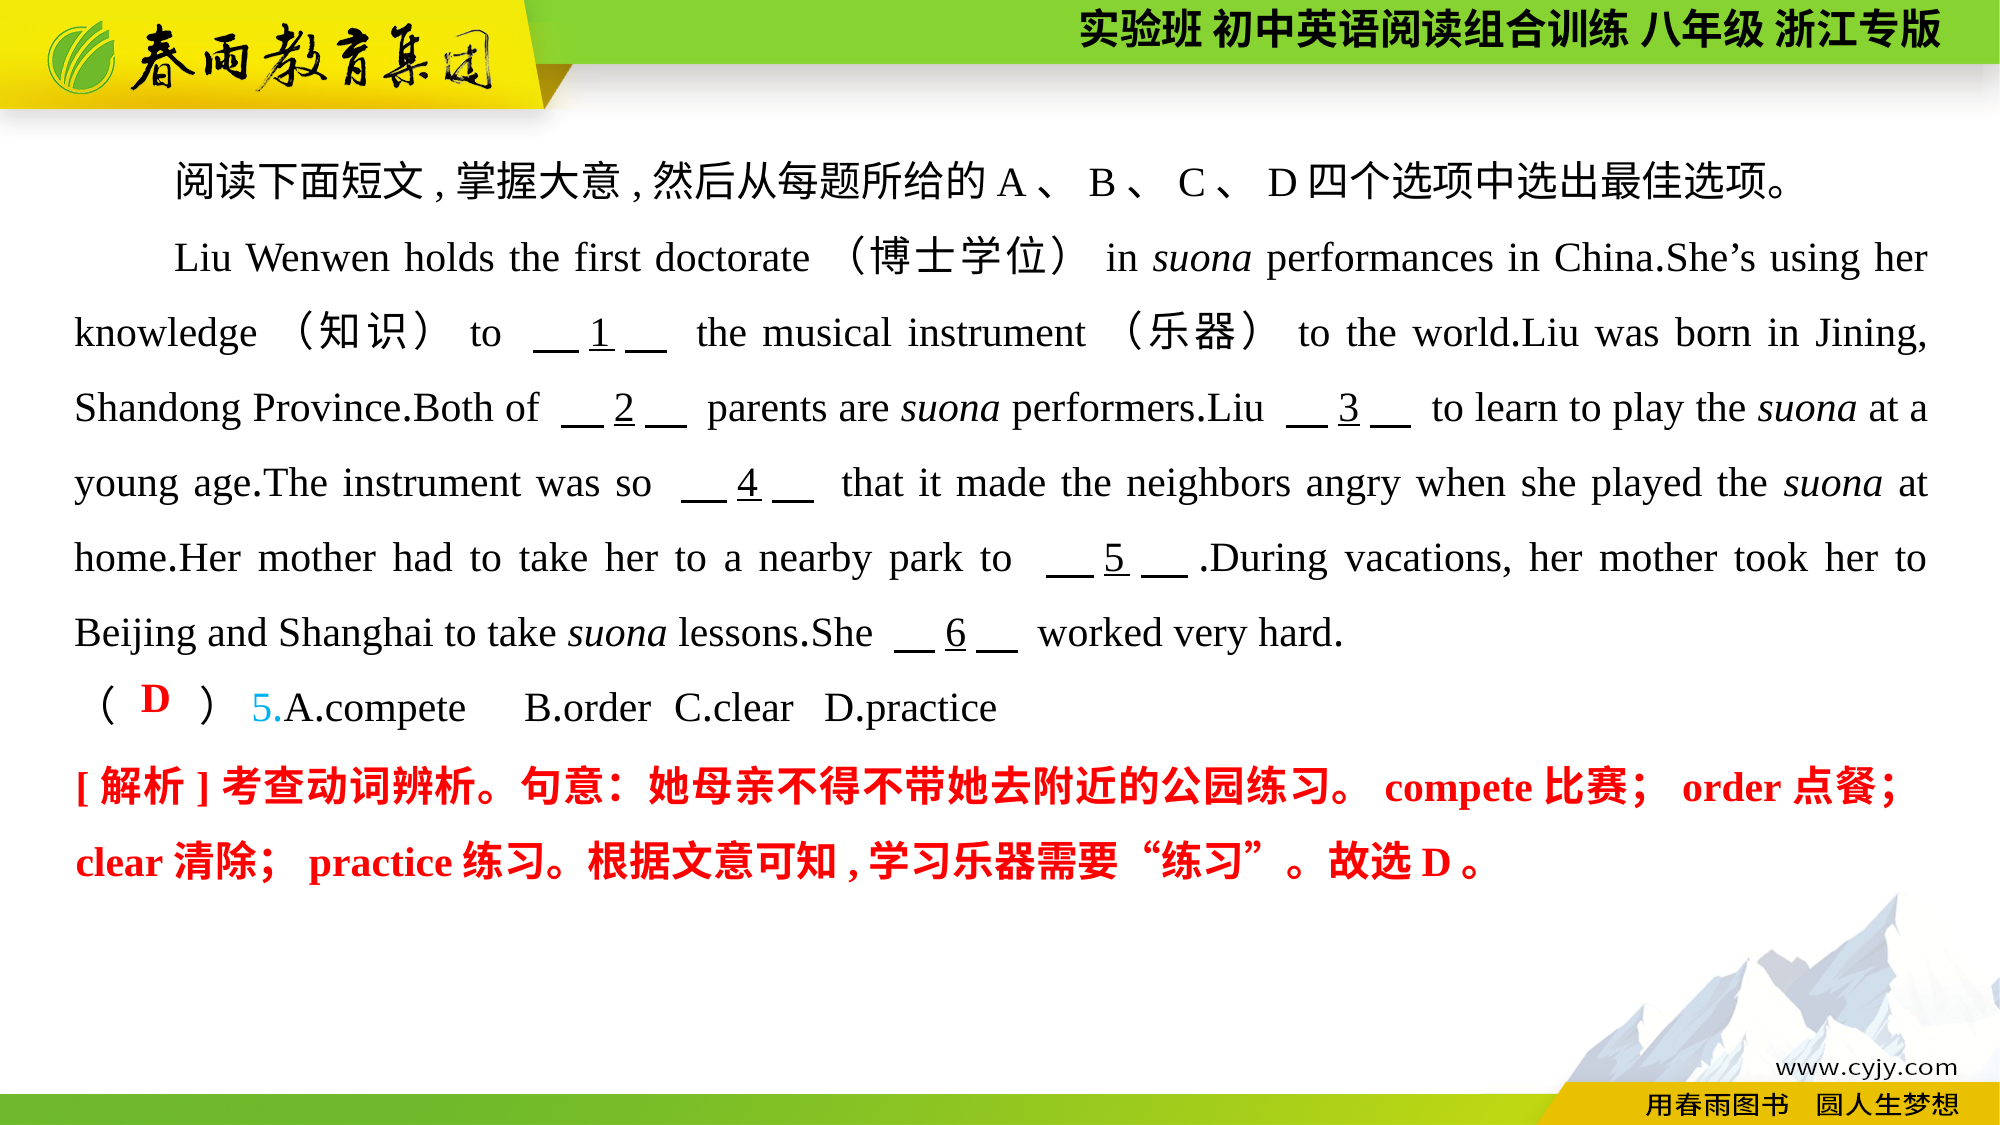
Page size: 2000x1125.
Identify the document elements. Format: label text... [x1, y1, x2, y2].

text_box [解析]考查动词辨析。句意：她母亲不得不带她去附近的公园练习。compete比赛；order点餐；clear清除；practice练习。根据文意可知,学习乐器需要“练习”。故选D。 [60, 727, 1945, 893]
picture [0, 0, 2000, 1125]
list 阅读下面短文,掌握大意,然后从每题所给的A、B、C、D四个选项中选出最佳选项。 Liu Wenwen holds the first doctorate（博士学位）in suona performances in China.She’s using her knowledge（知识）to 1 the musical instrument（乐器）to the world.Liu was born in Jining, Shandong Province.Both of 2 parents are suona performers.Liu 3 to learn to play the suona at a young age.The instrument was so 4 that it made the neighbors angry when she played the suona at home.Her mother had to take her to a nearby park to 5 .During vacations, her mother took her to Beijing and Shanghai to take suona lessons.She 6 worked very hard. （ ）5.A.compete B.order C.clear D.practice [59, 122, 1944, 744]
text_box D [126, 663, 186, 728]
